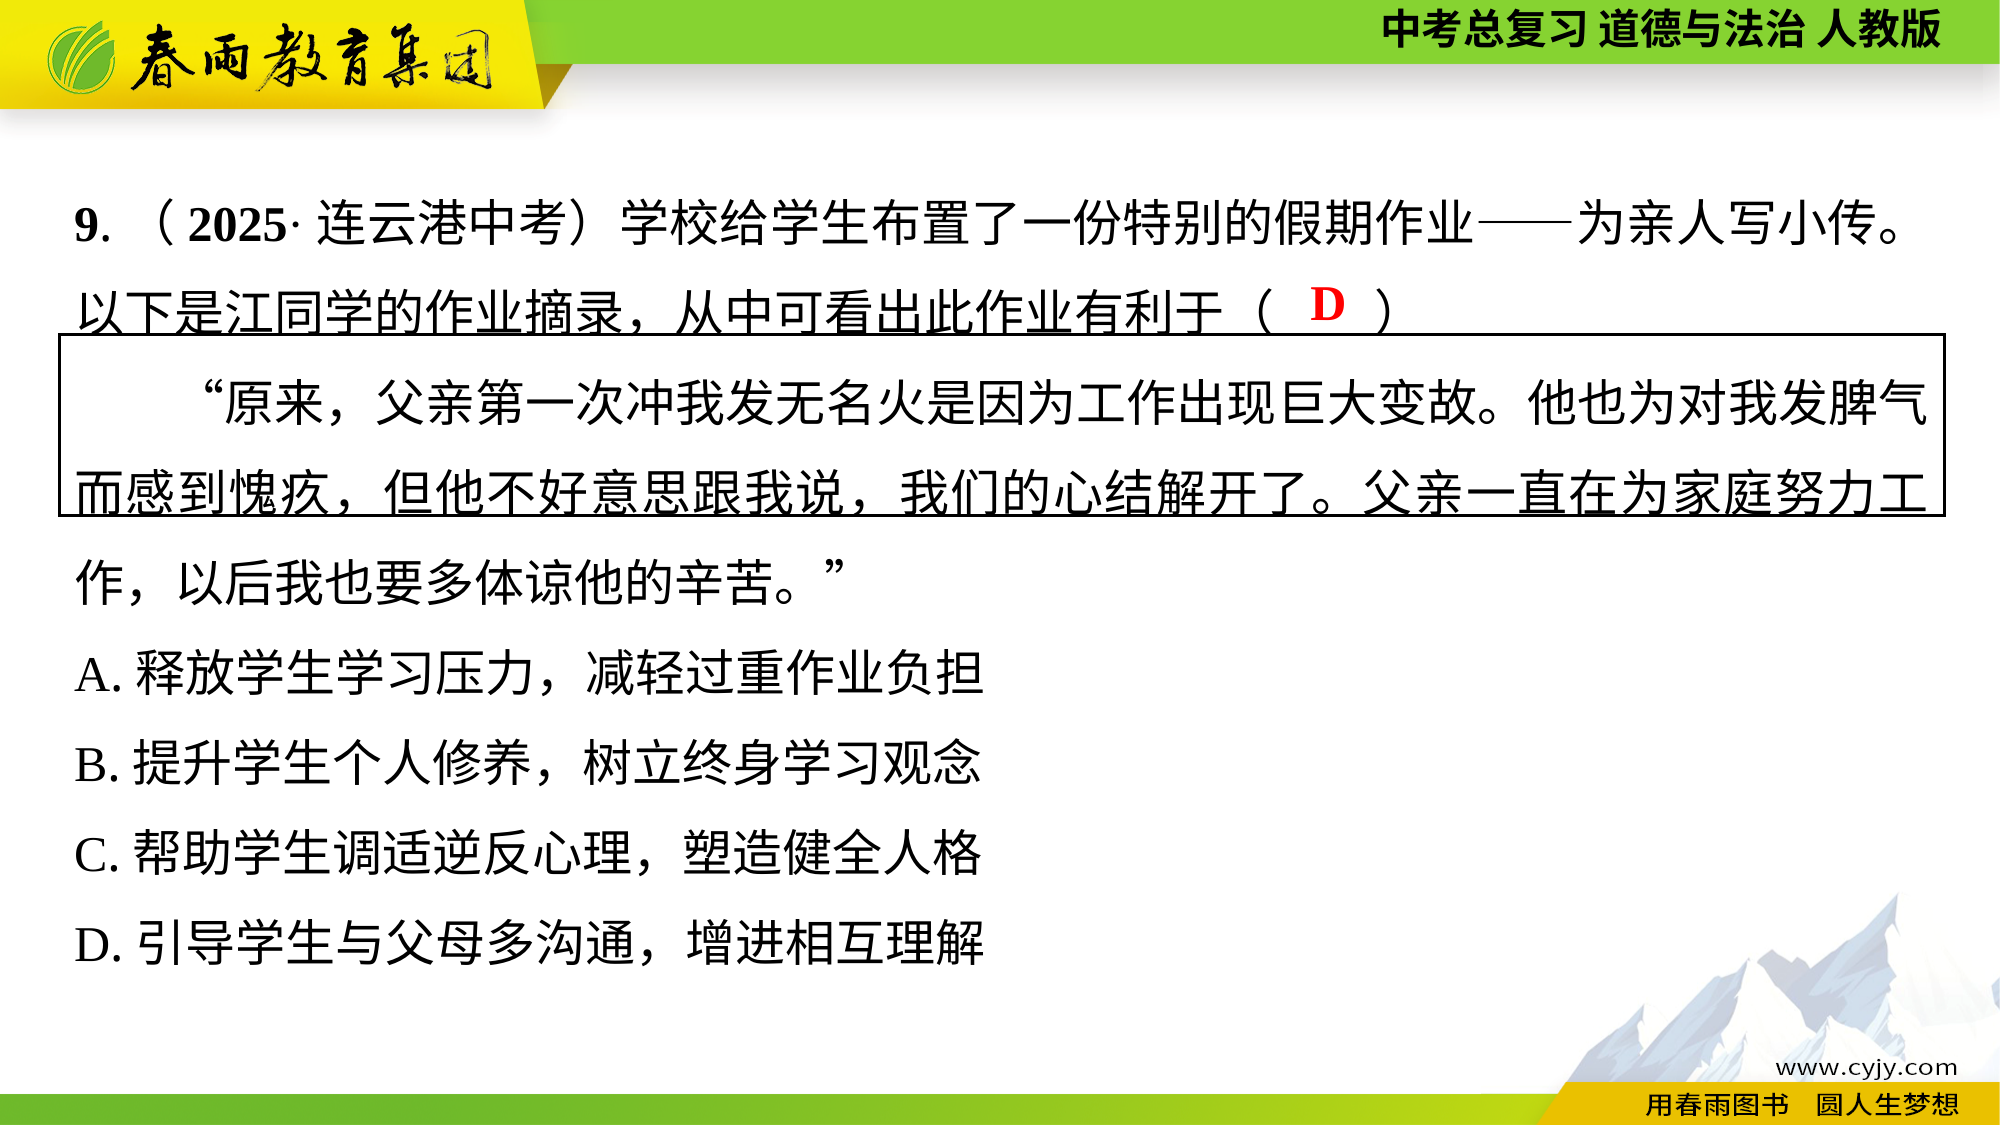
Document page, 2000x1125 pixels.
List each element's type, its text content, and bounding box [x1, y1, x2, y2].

text_box D [1295, 263, 1362, 338]
list 9.（2025·连云港中考）学校给学生布置了一份特别的假期作业——为亲人写小传。以下是江同学的作业摘录，从中可看出此作业有利于（ ） “原来，父亲第一次冲我发无名火是因为工作出现巨大变故。他也为对我发脾气而感到愧疚，但他不好意思跟我说，我们的心结解开了。父亲一直在为家庭努力工作，以后我也要多体谅他的辛苦。” A.释放学生学习压力，减轻过重作业负担 B.提升学生个人修养，树立终身学习观念 C.帮助学生调适逆反心理，塑造健全人格 D.引导学生与父母多沟通，增进相互理解 [59, 154, 1944, 334]
text_box [59, 334, 1945, 516]
list 9.（2025·连云港中考）学校给学生布置了一份特别的假期作业——为亲人写小传。以下是江同学的作业摘录，从中可看出此作业有利于（ ） “原来，父亲第一次冲我发无名火是因为工作出现巨大变故。他也为对我发脾气而感到愧疚，但他不好意思跟我说，我们的心结解开了。父亲一直在为家庭努力工作，以后我也要多体谅他的辛苦。” A.释放学生学习压力，减轻过重作业负担 B.提升学生个人修养，树立终身学习观念 C.帮助学生调适逆反心理，塑造健全人格 D.引导学生与父母多沟通，增进相互理解 [59, 516, 1944, 976]
picture [0, 0, 2000, 1125]
